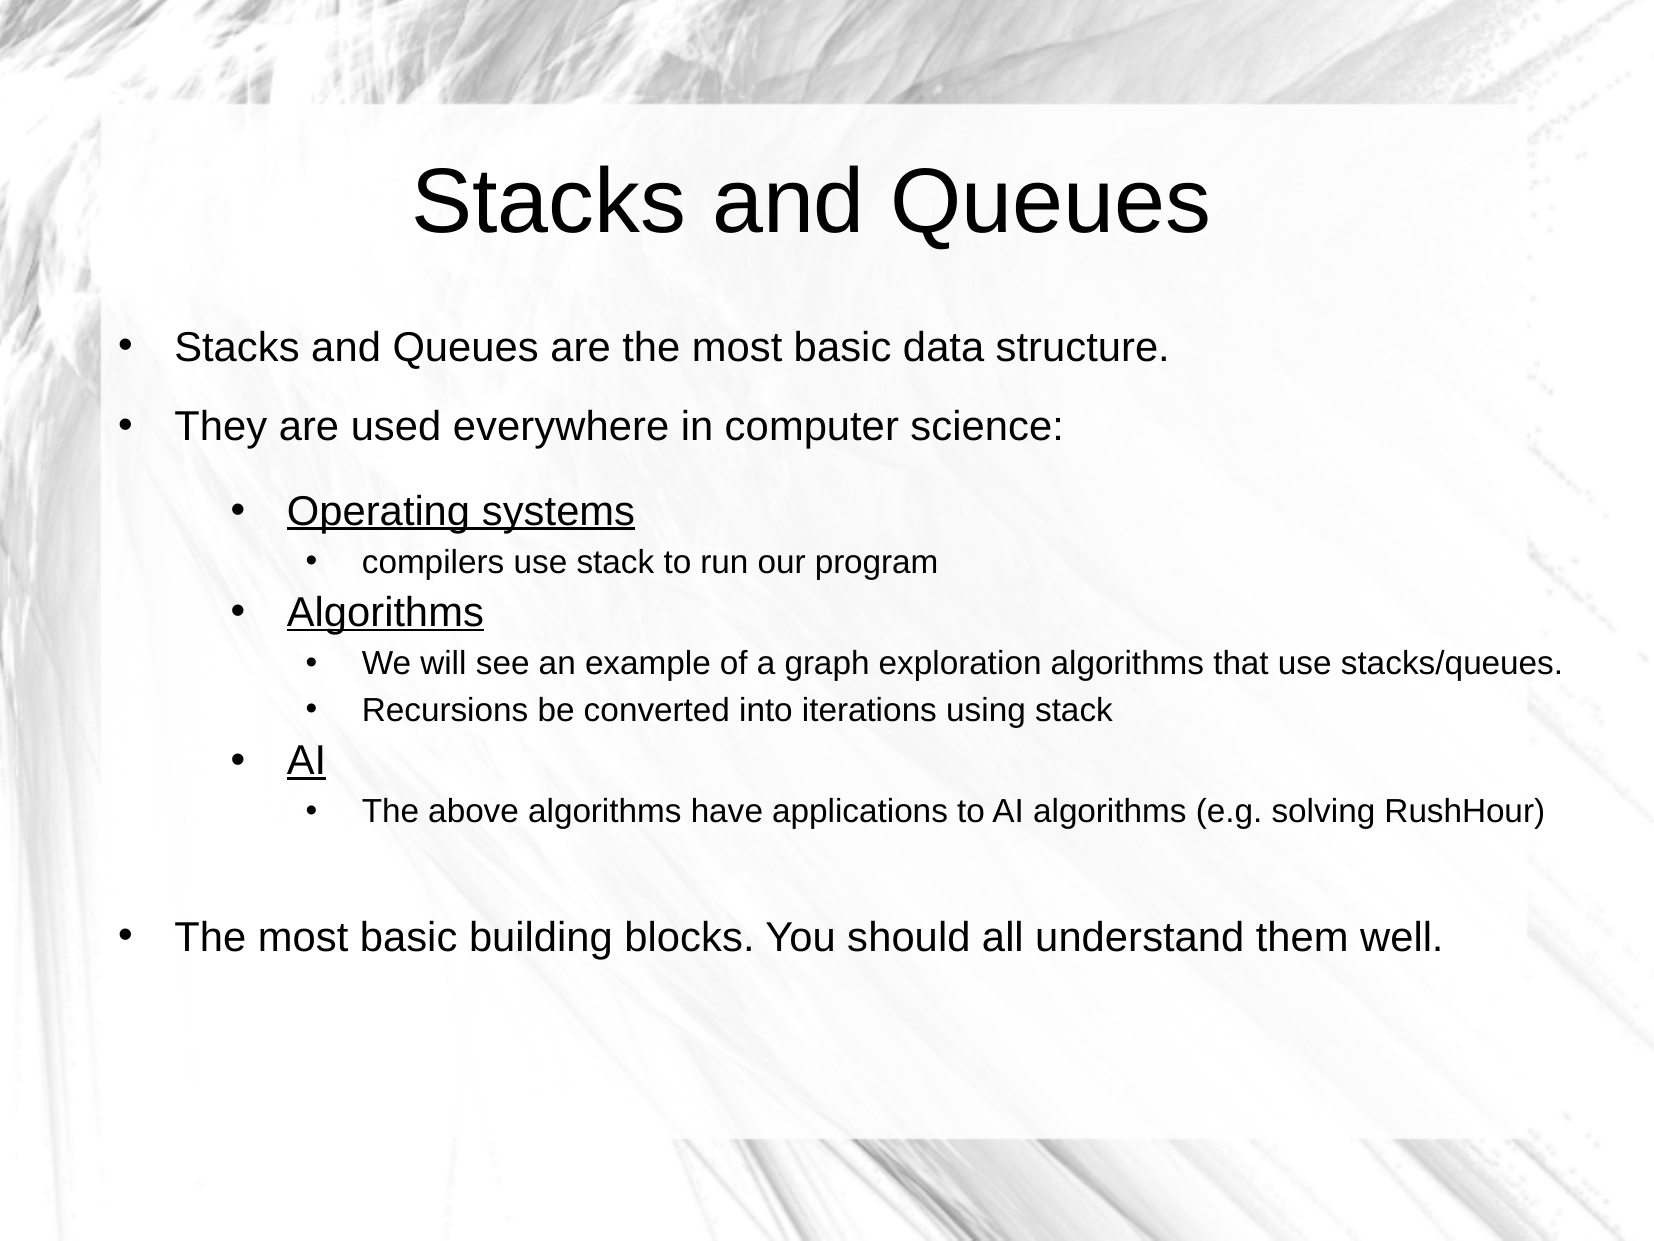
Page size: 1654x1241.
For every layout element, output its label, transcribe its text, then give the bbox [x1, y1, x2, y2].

picture [0, 0, 1654, 1241]
title Stacks and Queues [118, 112, 1506, 281]
list Stacks and Queues are the most basic data structure. They are used everywhere in computer science: Operating systems compilers use stack to run our program Algorithms We will see an example of a graph exploration algorithms that use stacks/queues. Recursions be converted into iterations using stack AI The above algorithms have applications to AI algorithms (e.g. solving RushHour) The most basic building blocks. You should all understand them well. [118, 319, 1571, 1102]
